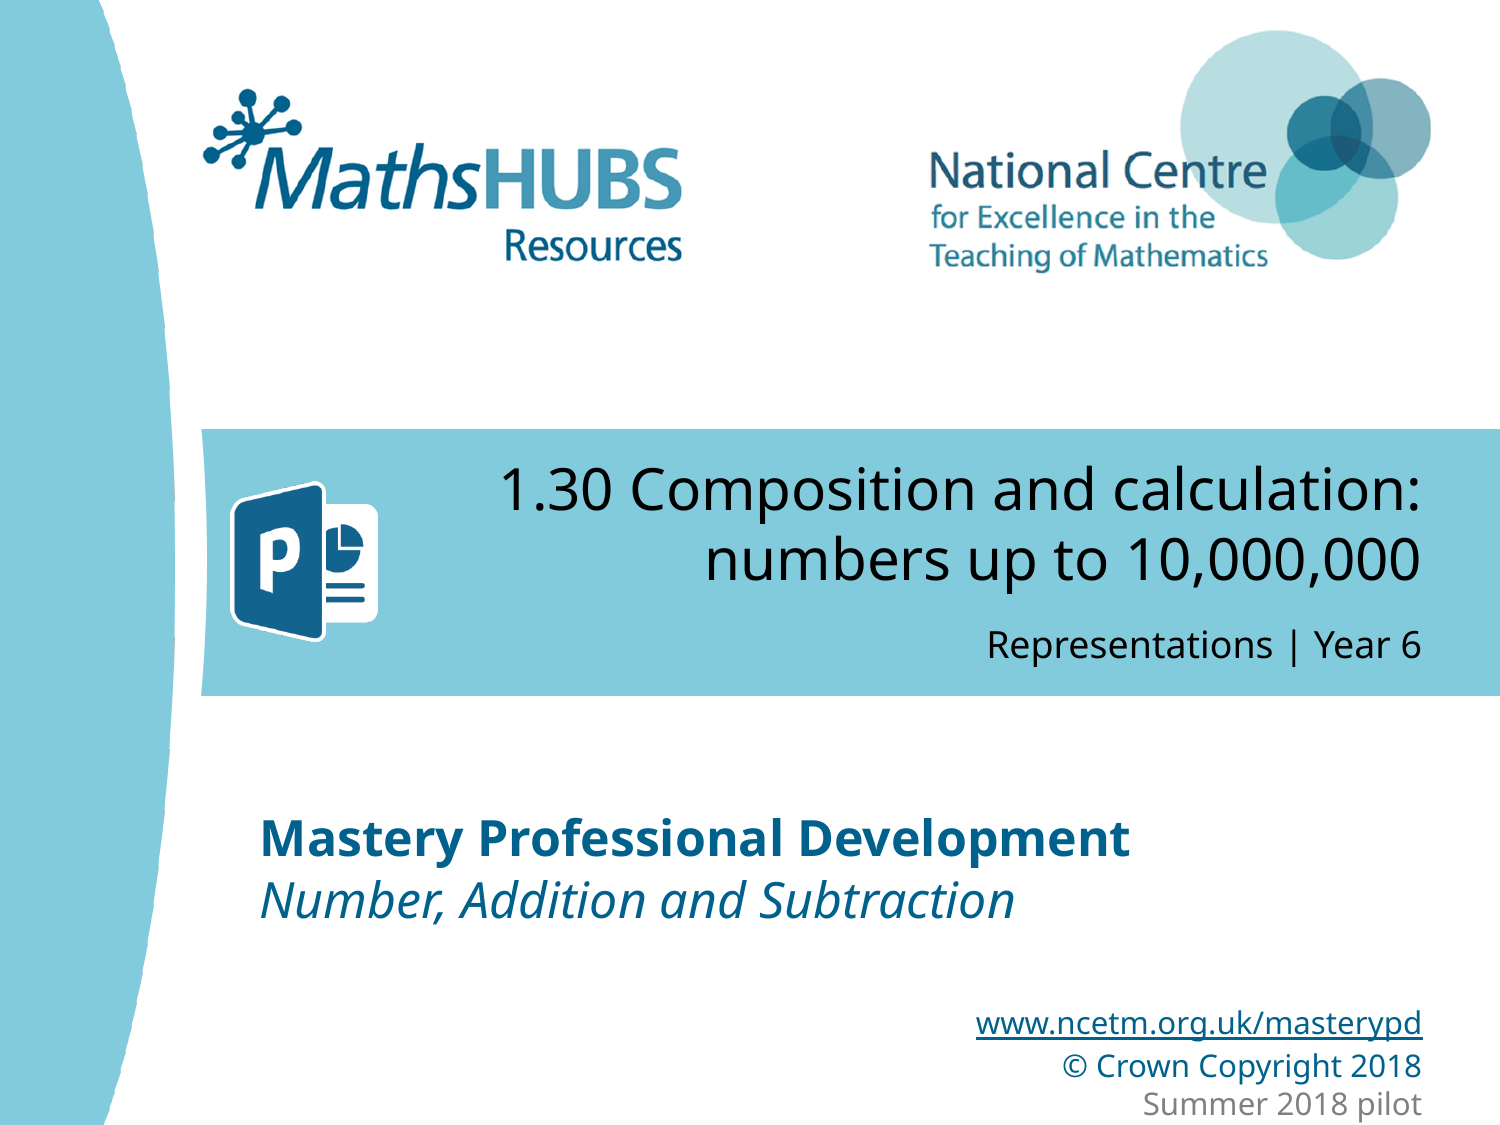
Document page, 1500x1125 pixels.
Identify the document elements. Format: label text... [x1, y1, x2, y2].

title 1.30 Composition and calculation: numbers up to 10,000,000 [407, 459, 1438, 585]
picture [178, 429, 1500, 696]
list Number, Addition and Subtraction [244, 860, 1161, 945]
picture [927, 29, 1431, 274]
picture [200, 85, 688, 274]
subtitle Representations | Year 6 [407, 614, 1438, 673]
picture [0, 0, 175, 1125]
